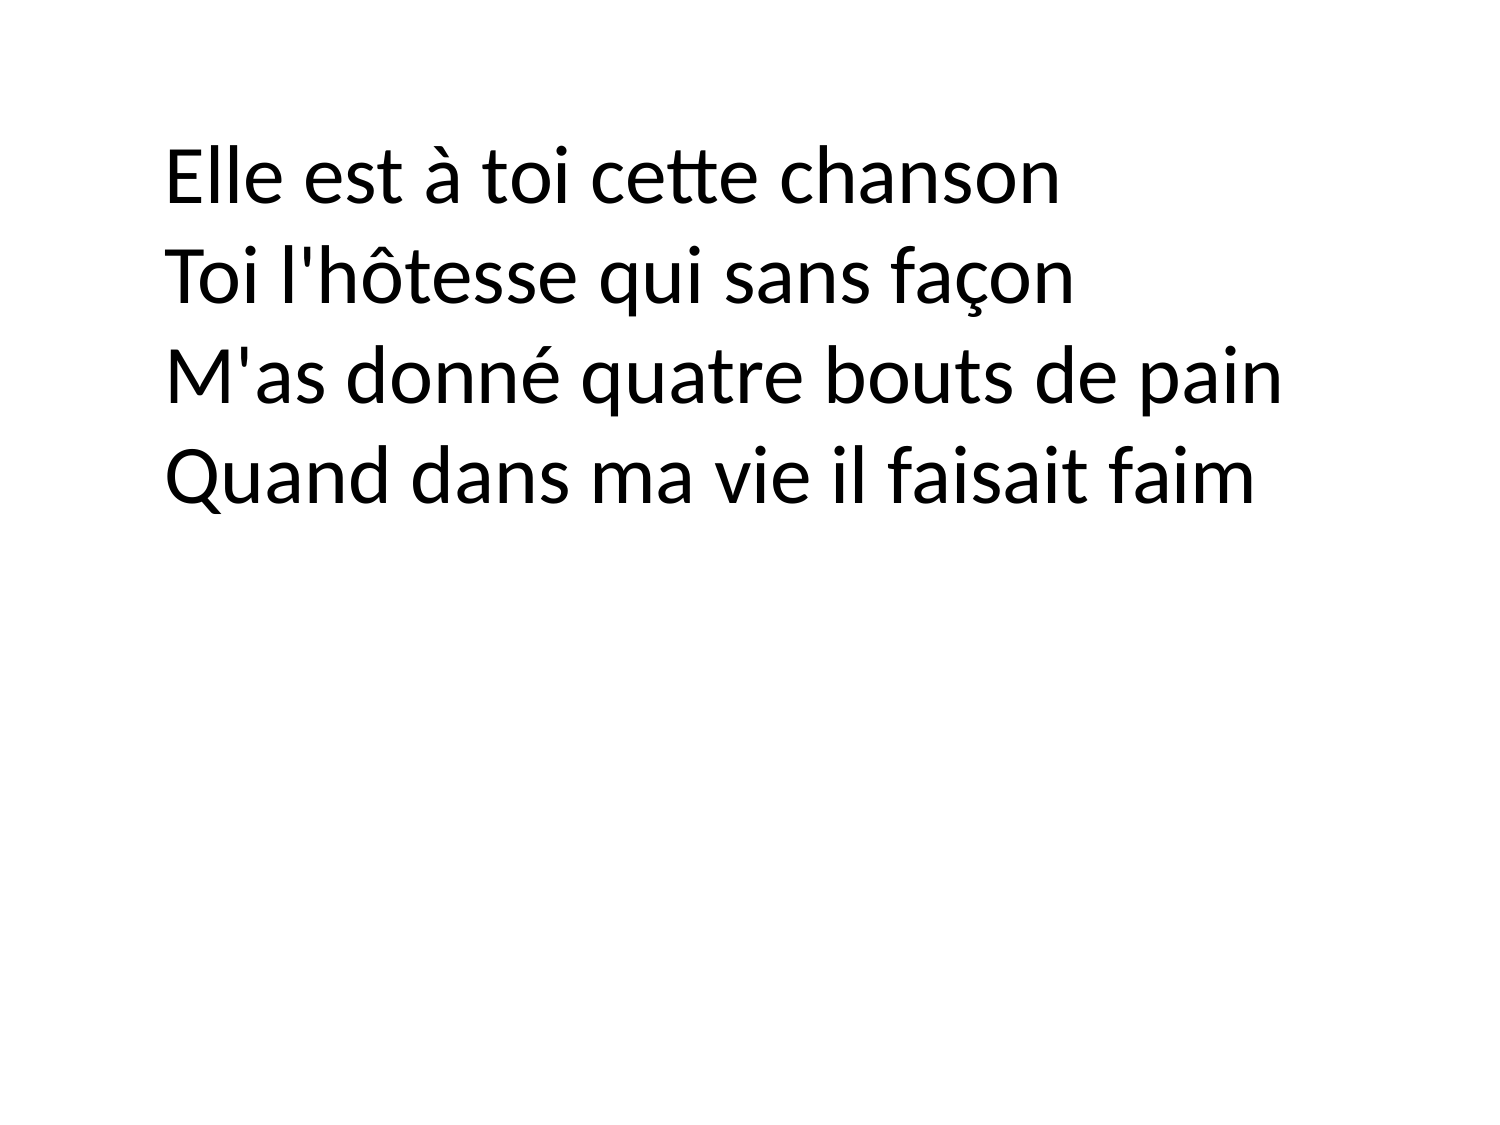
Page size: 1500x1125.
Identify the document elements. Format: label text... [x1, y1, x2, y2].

text_box Elle est à toi cette chanson Toi l'hôtesse qui sans façon M'as donné quatre bouts de pain Quand dans ma vie il faisait faim [149, 112, 1500, 528]
